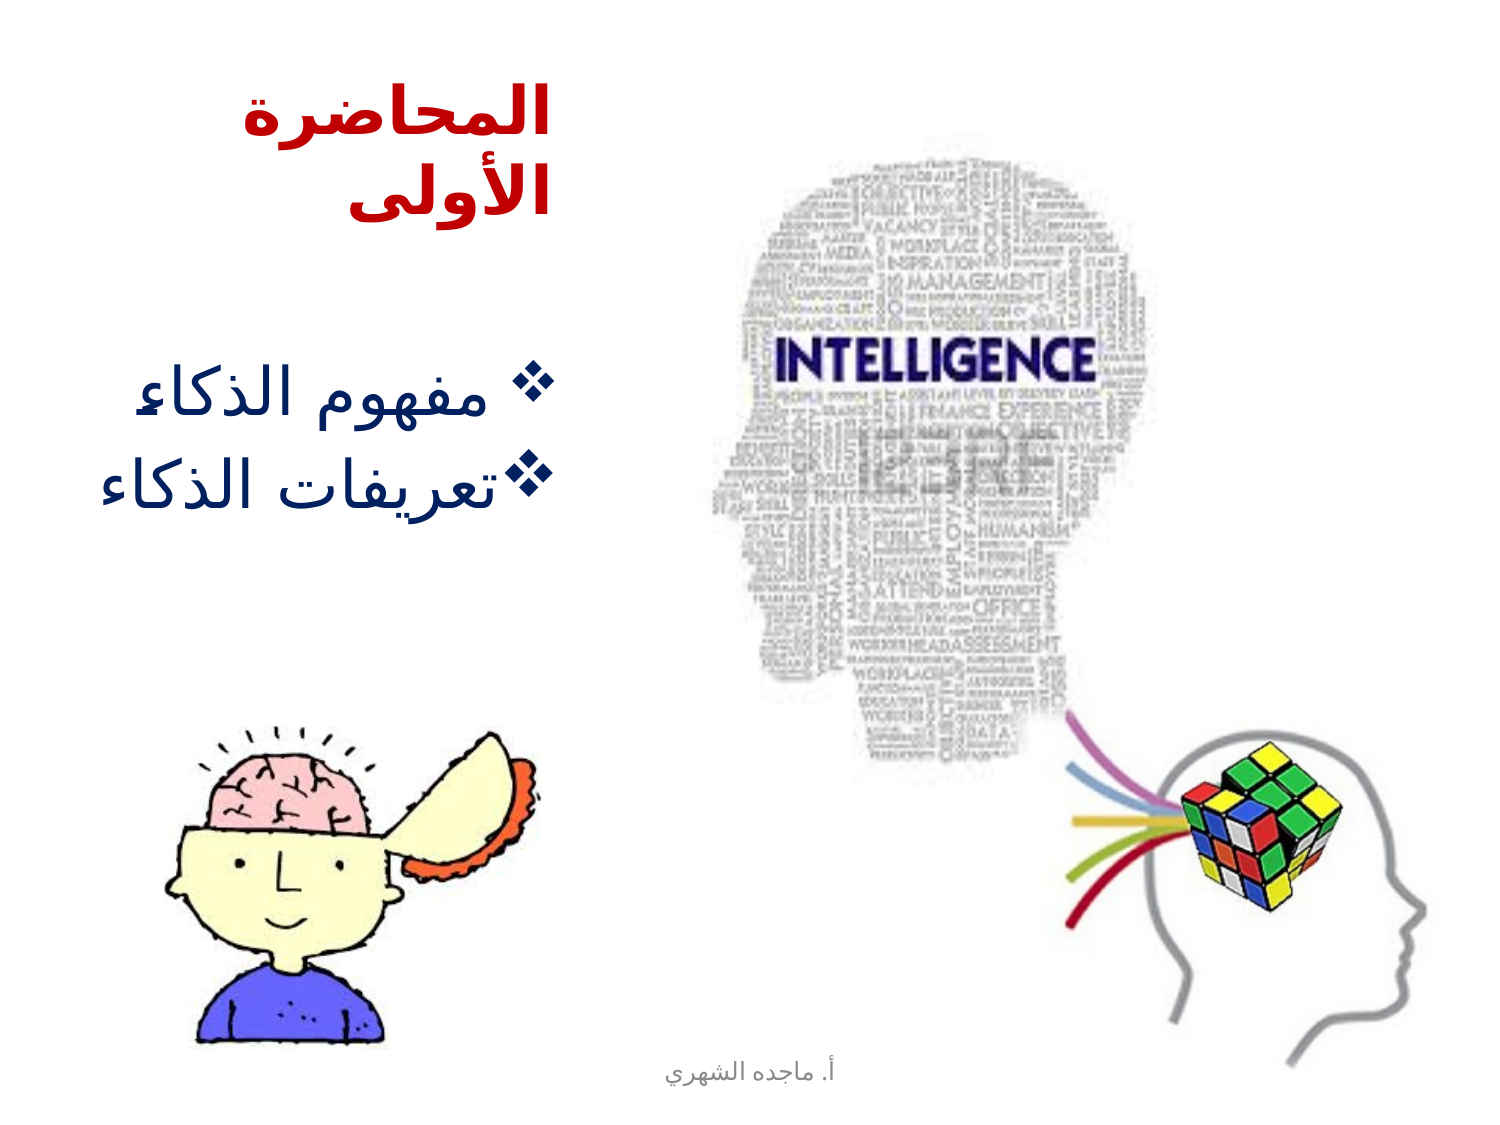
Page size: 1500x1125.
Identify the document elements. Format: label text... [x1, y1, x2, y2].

footer أ. ماجده الشهري [512, 1042, 988, 1103]
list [597, 81, 1255, 844]
title المحاضرة الأولى [75, 44, 569, 236]
picture [163, 726, 544, 1051]
list مفهوم الذكاء تعريفات الذكاء [82, 292, 576, 587]
picture [999, 691, 1500, 1087]
